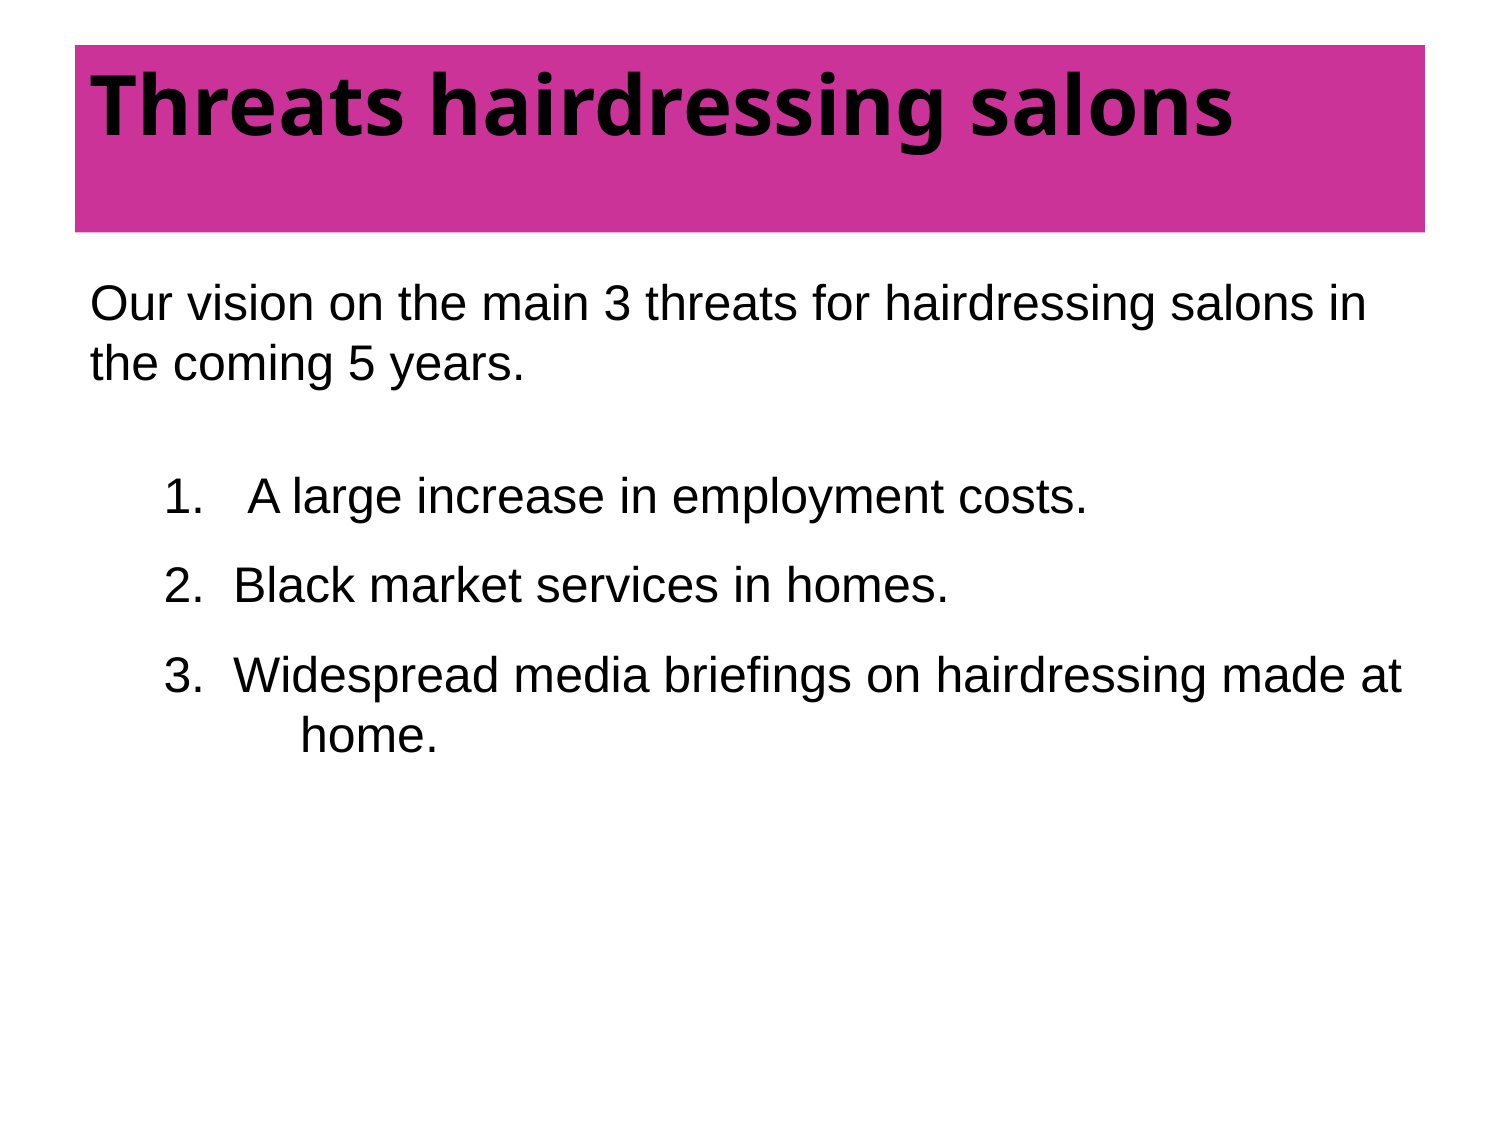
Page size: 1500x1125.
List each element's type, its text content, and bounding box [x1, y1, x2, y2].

list Our vision on the main 3 threats for hairdressing salons in the coming 5 years. 1. A large increase in employment costs. 2. Black market services in homes. 3. Widespread media briefings on hairdressing made at home. [75, 262, 1425, 1005]
title Threats hairdressing salons [75, 45, 1425, 233]
